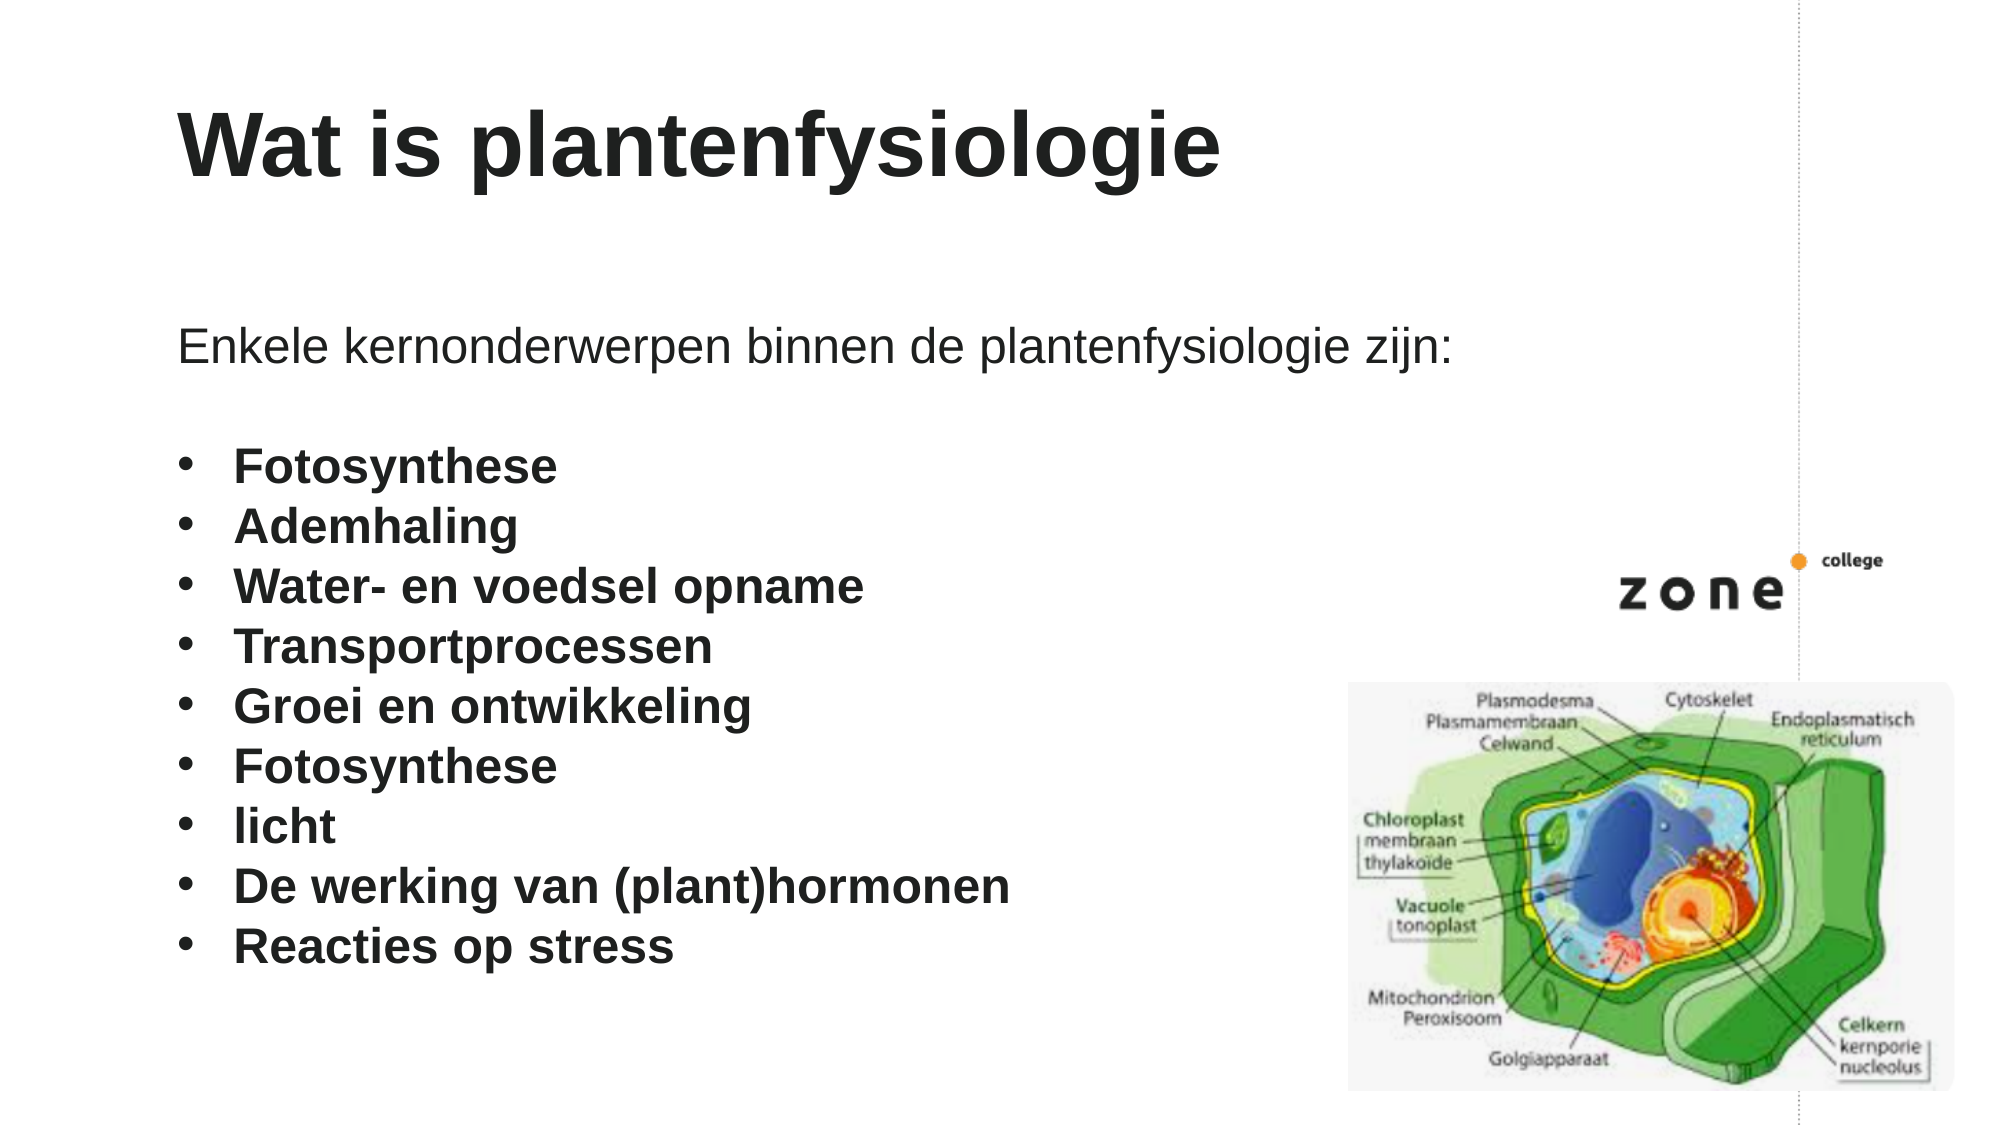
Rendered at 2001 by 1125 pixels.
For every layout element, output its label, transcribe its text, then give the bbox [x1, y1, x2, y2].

list Enkele kernonderwerpen binnen de plantenfysiologie zijn: Fotosynthese Ademhaling Water- en voedsel opname Transportprocessen Groei en ontwikkeling Fotosynthese licht De werking van (plant)hormonen Reacties op stress [177, 313, 1645, 1091]
title Wat is plantenfysiologie [177, 97, 1471, 261]
picture [1348, 0, 2001, 1125]
